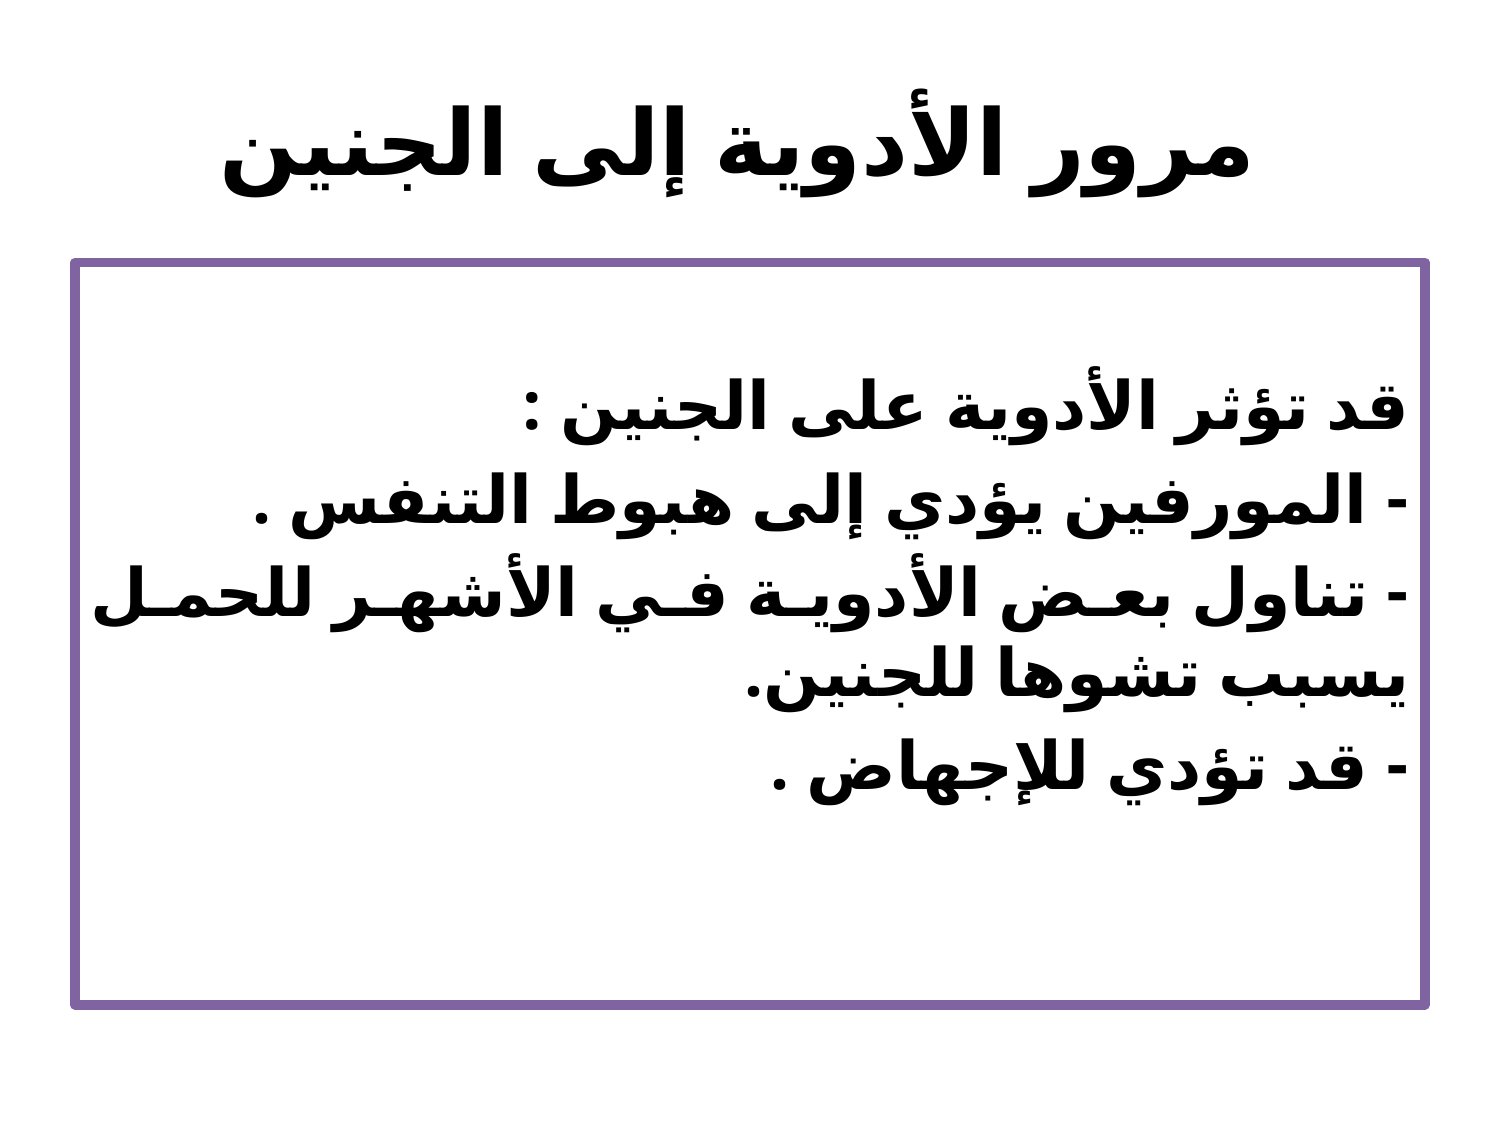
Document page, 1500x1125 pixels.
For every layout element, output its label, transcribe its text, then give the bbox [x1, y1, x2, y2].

title مرور الأدوية إلى الجنين [75, 45, 1425, 233]
list قد تؤثر الأدوية على الجنين : - المورفين يؤدي إلى هبوط التنفس . - تناول بعض الأدوية في الأشهر للحمل يسبب تشوها للجنين. - قد تؤدي للإجهاض . [75, 262, 1425, 1005]
